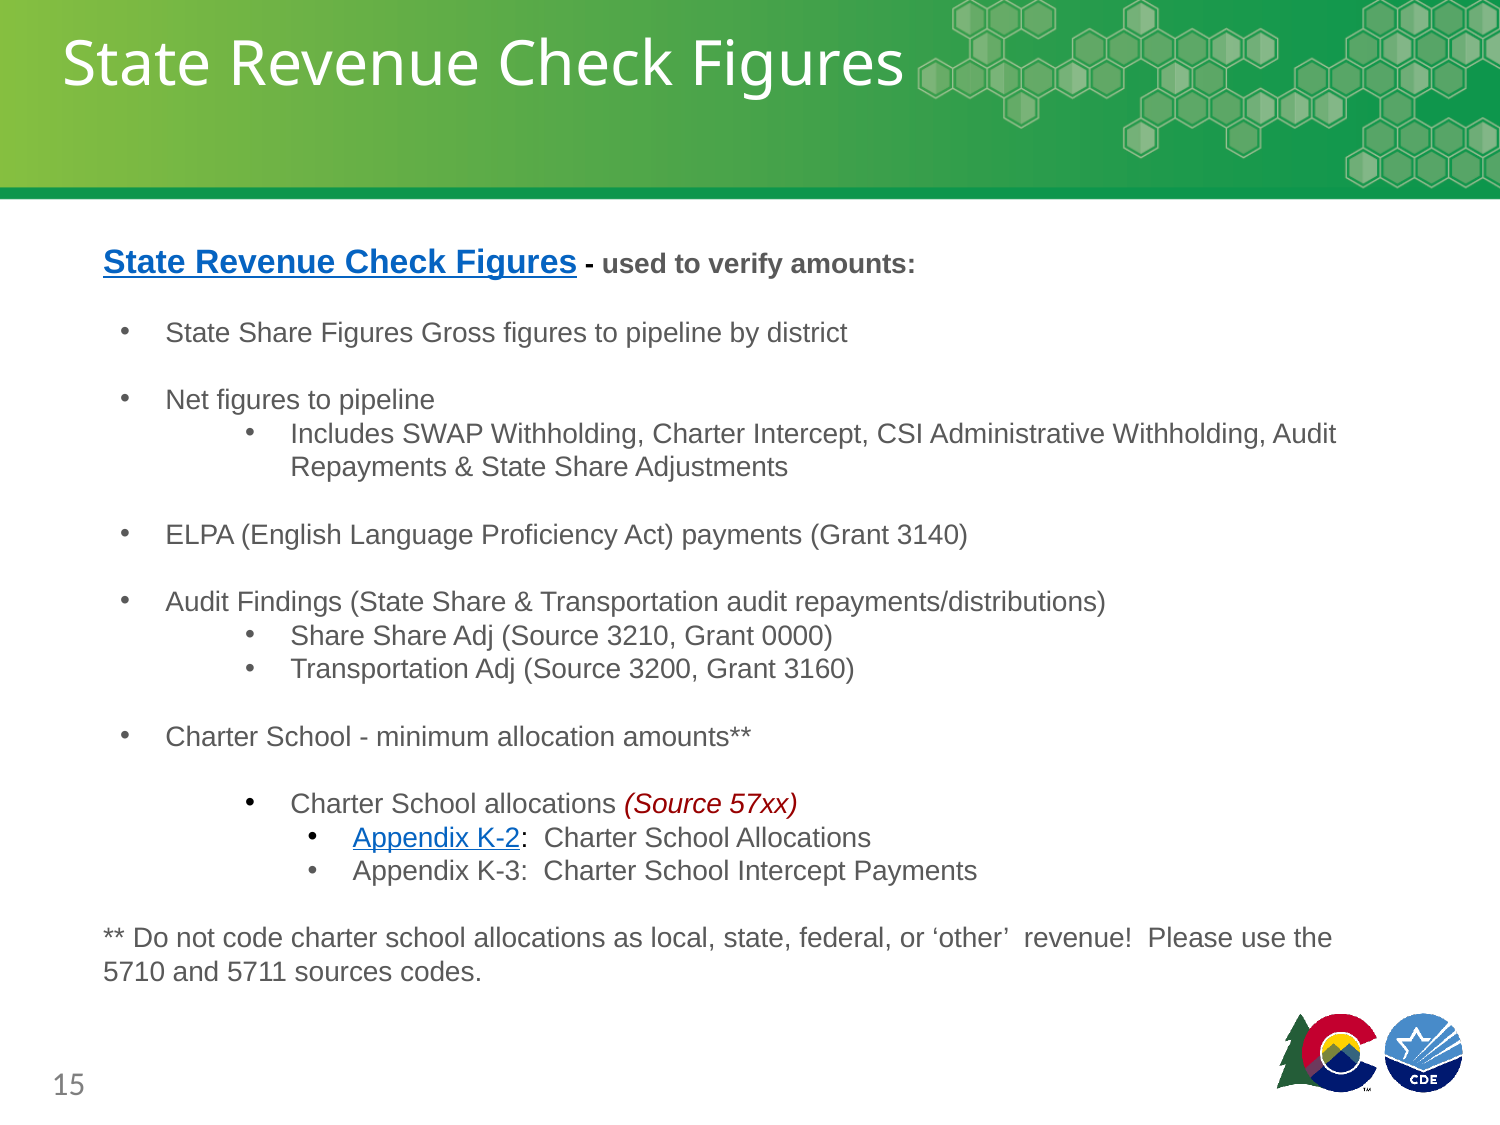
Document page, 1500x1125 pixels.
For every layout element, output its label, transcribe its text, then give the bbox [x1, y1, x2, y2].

title State Revenue Check Figures [62, 31, 1061, 156]
picture [1275, 1012, 1463, 1093]
picture [0, 0, 1500, 200]
slide_number 15 [36, 1054, 375, 1115]
list State Revenue Check Figures - used to verify amounts: State Share Figures Gross figures to pipeline by district Net figures to pipeline Includes SWAP Withholding, Charter Intercept, CSI Administrative Withholding, Audit Repayments & State Share Adjustments ELPA (English Language Proficiency Act) payments (Grant 3140) Audit Findings (State Share & Transportation audit repayments/distributions) Share Share Adj (Source 3210, Grant 0000) Transportation Adj (Source 3200, Grant 3160) Charter School - minimum allocation amounts** Charter School allocations (Source 57xx) Appendix K-2: Charter School Allocations Appendix K-3: Charter School Intercept Payments ** Do not code charter school allocations as local, state, federal, or ‘other’ revenue! Please use the 5710 and 5711 sources codes. [103, 239, 1397, 1002]
